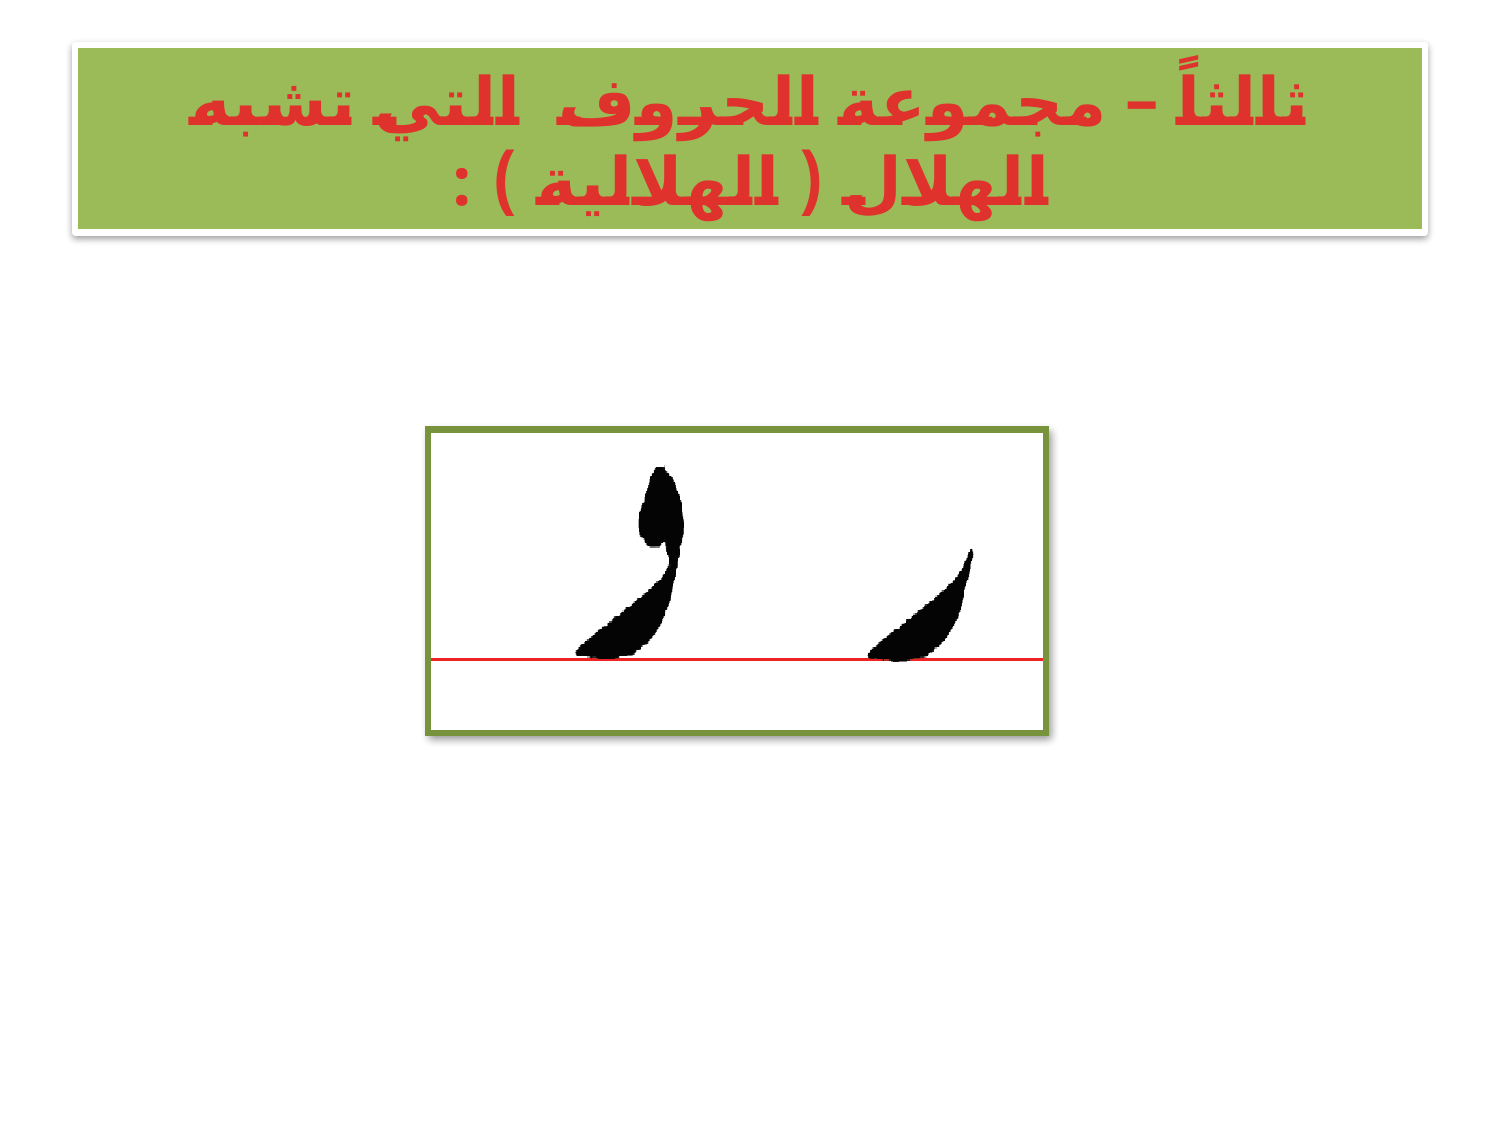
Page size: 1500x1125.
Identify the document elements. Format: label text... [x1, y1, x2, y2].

title ثالثاً – مجموعة الحروف التي تشبه الهلال ( الهلالية ) : [72, 42, 1428, 236]
picture [430, 432, 1044, 731]
